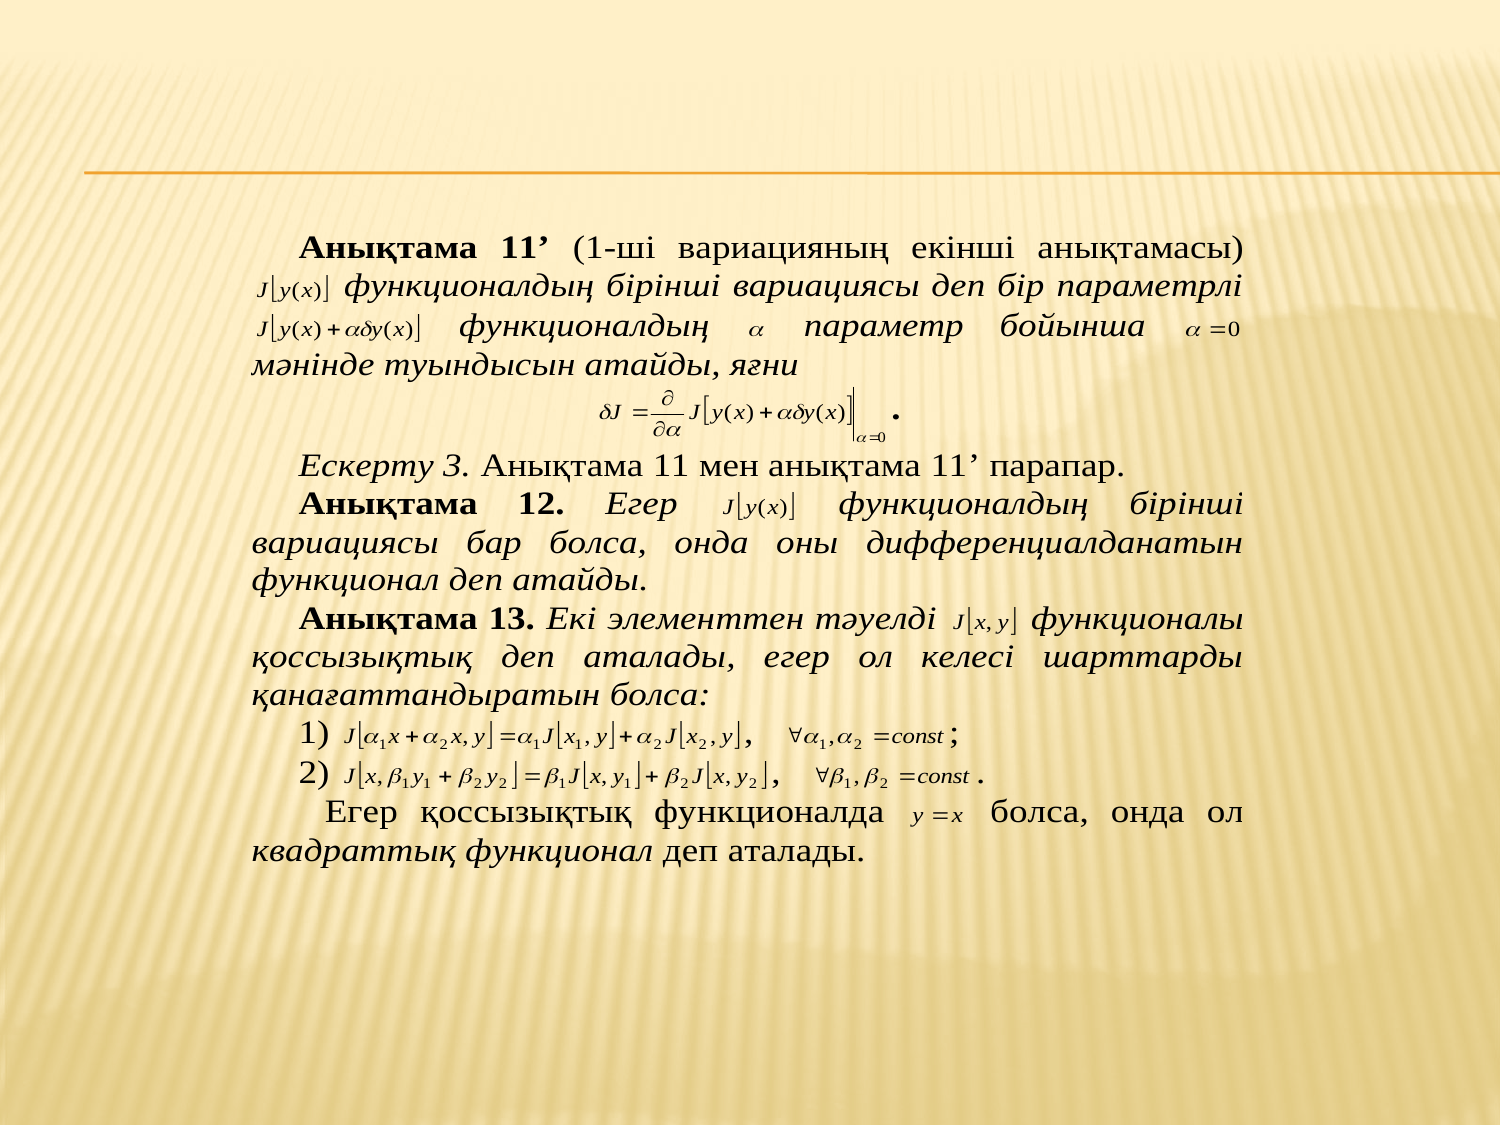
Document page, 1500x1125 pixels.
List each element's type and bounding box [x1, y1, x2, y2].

text_box [251, 228, 1243, 909]
